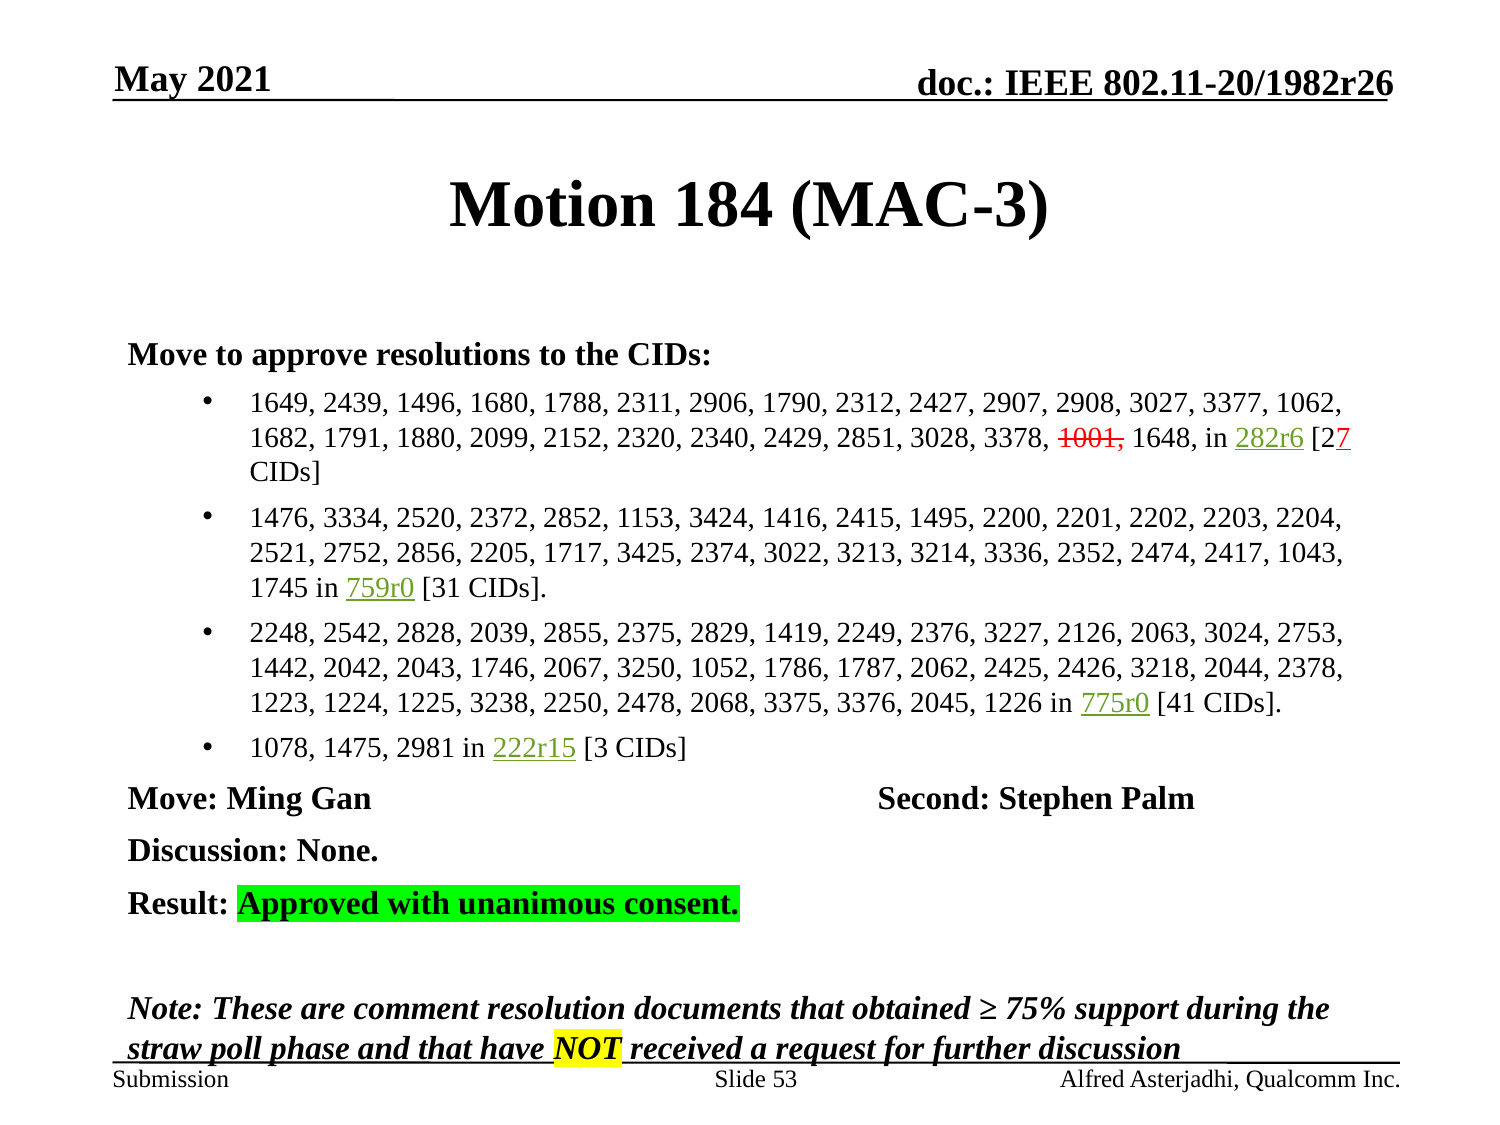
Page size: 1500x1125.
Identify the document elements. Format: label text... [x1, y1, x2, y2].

footer Alfred Asterjadhi, Qualcomm Inc. [878, 1061, 1402, 1093]
list Move to approve resolutions to the CIDs: 1649, 2439, 1496, 1680, 1788, 2311, 2906, 1790, 2312, 2427, 2907, 2908, 3027, 3377, 1062, 1682, 1791, 1880, 2099, 2152, 2320, 2340, 2429, 2851, 3028, 3378, 1001, 1648, in 282r6 [27 CIDs] 1476, 3334, 2520, 2372, 2852, 1153, 3424, 1416, 2415, 1495, 2200, 2201, 2202, 2203, 2204, 2521, 2752, 2856, 2205, 1717, 3425, 2374, 3022, 3213, 3214, 3336, 2352, 2474, 2417, 1043, 1745 in 759r0 [31 CIDs]. 2248, 2542, 2828, 2039, 2855, 2375, 2829, 1419, 2249, 2376, 3227, 2126, 2063, 3024, 2753, 1442, 2042, 2043, 1746, 2067, 3250, 1052, 1786, 1787, 2062, 2425, 2426, 3218, 2044, 2378, 1223, 1224, 1225, 3238, 2250, 2478, 2068, 3375, 3376, 2045, 1226 in 775r0 [41 CIDs]. 1078, 1475, 2981 in 222r15 [3 CIDs] Move: Ming Gan Second: Stephen Palm Discussion: None. Result: Approved with unanimous consent. Note: These are comment resolution documents that obtained ≥ 75% support during the straw poll phase and that have NOT received a request for further discussion [112, 324, 1388, 1063]
slide_number Slide 53 [712, 1061, 800, 1123]
title Motion 184 (MAC-3) [112, 112, 1388, 288]
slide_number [114, 54, 423, 100]
